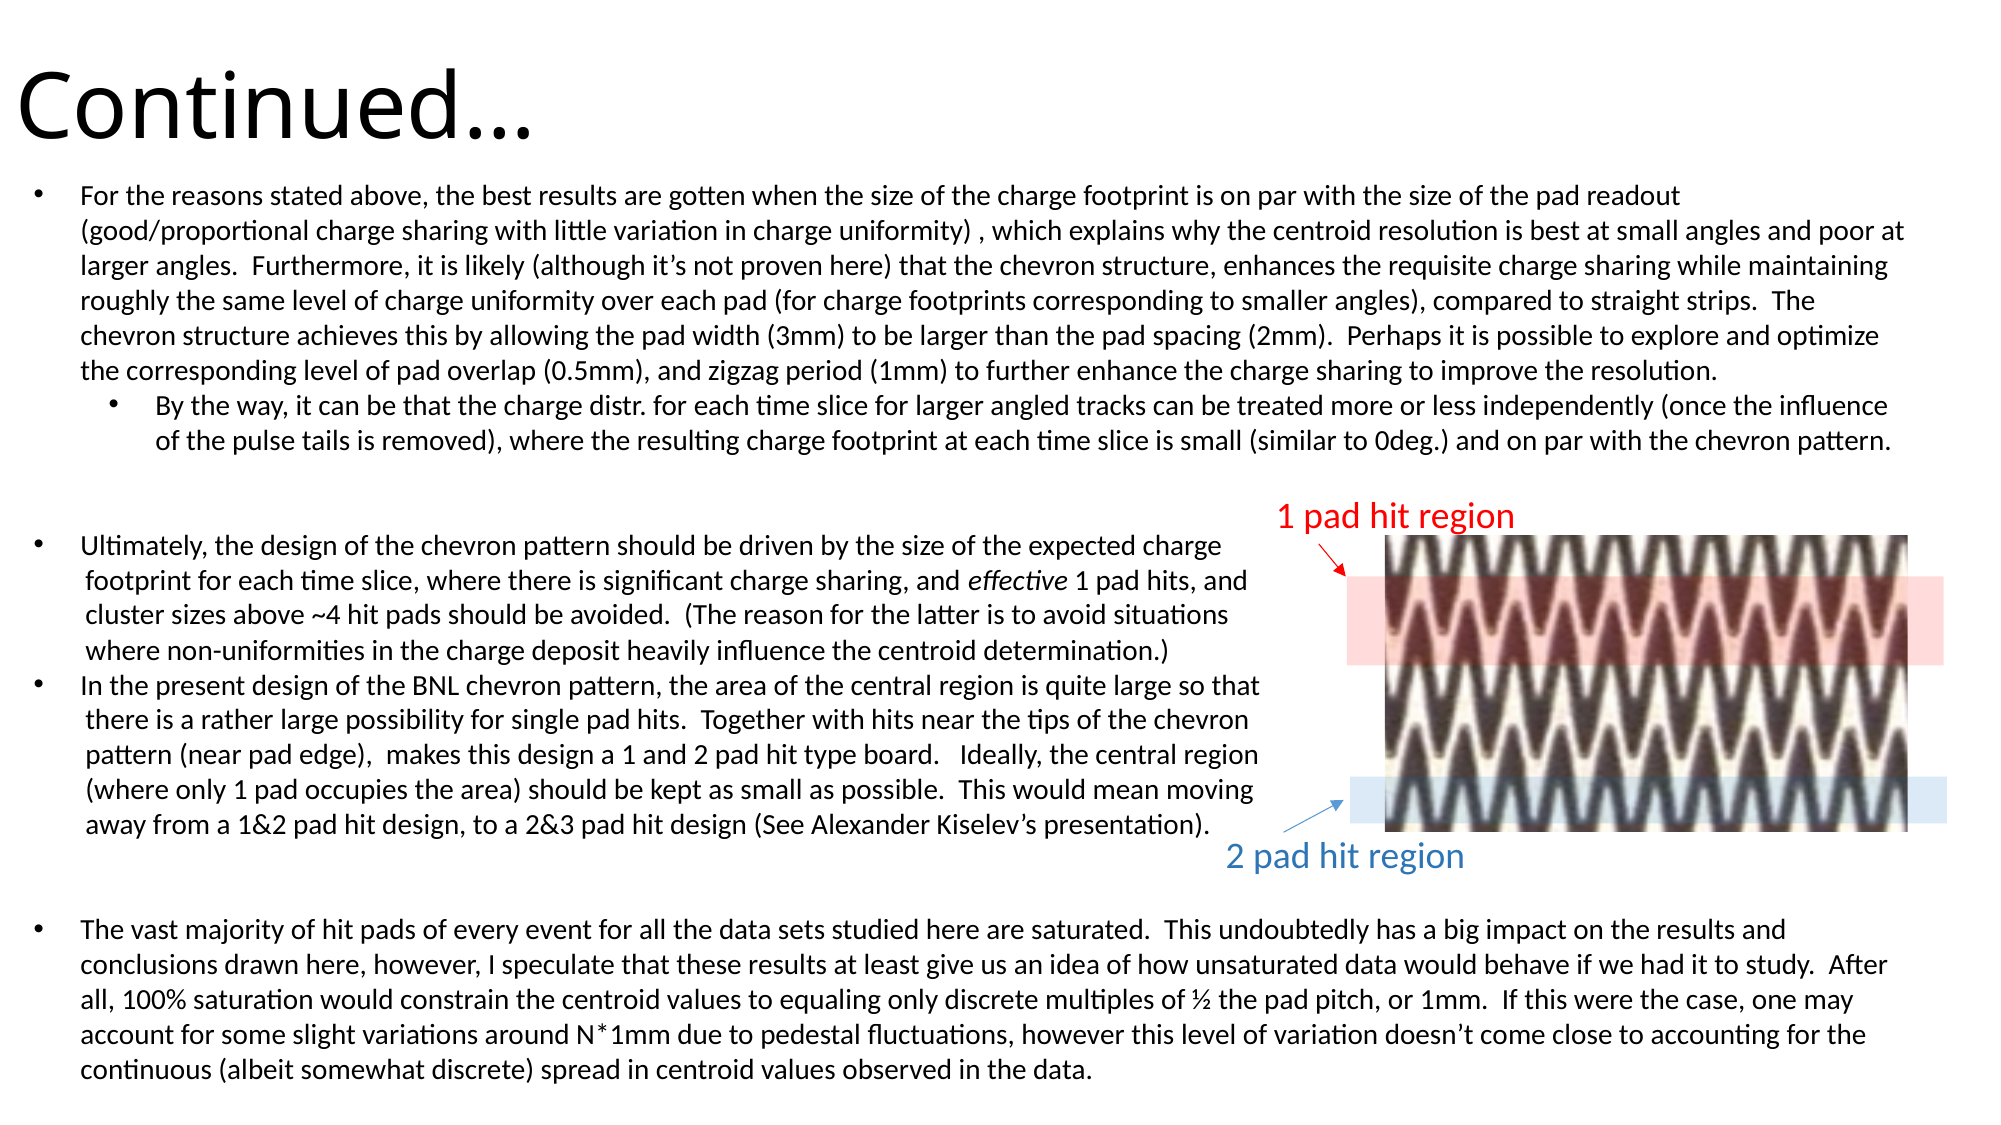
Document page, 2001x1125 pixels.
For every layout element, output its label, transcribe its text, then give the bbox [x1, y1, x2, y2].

title Continued… [0, 0, 1725, 218]
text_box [1209, 483, 1947, 884]
text_box For the reasons stated above, the best results are gotten when the size of the charge footprint is on par with the size of the pad readout (good/proportional charge sharing with little variation in charge uniformity) , which explains why the centroid resolution is best at small angles and poor at larger angles. Furthermore, it is likely (although it’s not proven here) that the chevron structure, enhances the requisite charge sharing while maintaining roughly the same level of charge uniformity over each pad (for charge footprints corresponding to smaller angles), compared to straight strips. The chevron structure achieves this by allowing the pad width (3mm) to be larger than the pad spacing (2mm). Perhaps it is possible to explore and optimize the corresponding level of pad overlap (0.5mm), and zigzag period (1mm) to further enhance the charge sharing to improve the resolution. By the way, it can be that the charge distr. for each time slice for larger angled tracks can be treated more or less independently (once the influence of the pulse tails is removed), where the resulting charge footprint at each time slice is small (similar to 0deg.) and on par with the chevron pattern. Ultimately, the design of the chevron pattern should be driven by the size of the expected charge footprint for each time slice, where there is significant charge sharing, and effective 1 pad hits, and cluster sizes above ~4 hit pads should be avoided. (The reason for the latter is to avoid situations where non-uniformities in the charge deposit heavily influence the centroid determination.) In the present design of the BNL chevron pattern, the area of the central region is quite large so that there is a rather large possibility for single pad hits. Together with hits near the tips of the chevron pattern (near pad edge), makes this design a 1 and 2 pad hit type board. Ideally, the central region (where only 1 pad occupies the area) should be kept as small as possible. This would mean moving away from a 1&2 pad hit design, to a 2&3 pad hit design (See Alexander Kiselev’s presentation). The vast majority of hit pads of every event for all the data sets studied here are saturated. This undoubtedly has a big impact on the results and conclusions drawn here, however, I speculate that these results at least give us an idea of how unsaturated data would behave if we had it to study. After all, 100% saturation would constrain the centroid values to equaling only discrete multiples of ½ the pad pitch, or 1mm. If this were the case, one may account for some slight variations around N*1mm due to pedestal fluctuations, however this level of variation doesn’t come close to accounting for the continuous (albeit somewhat discrete) spread in centroid values observed in the data. [18, 168, 1929, 1093]
